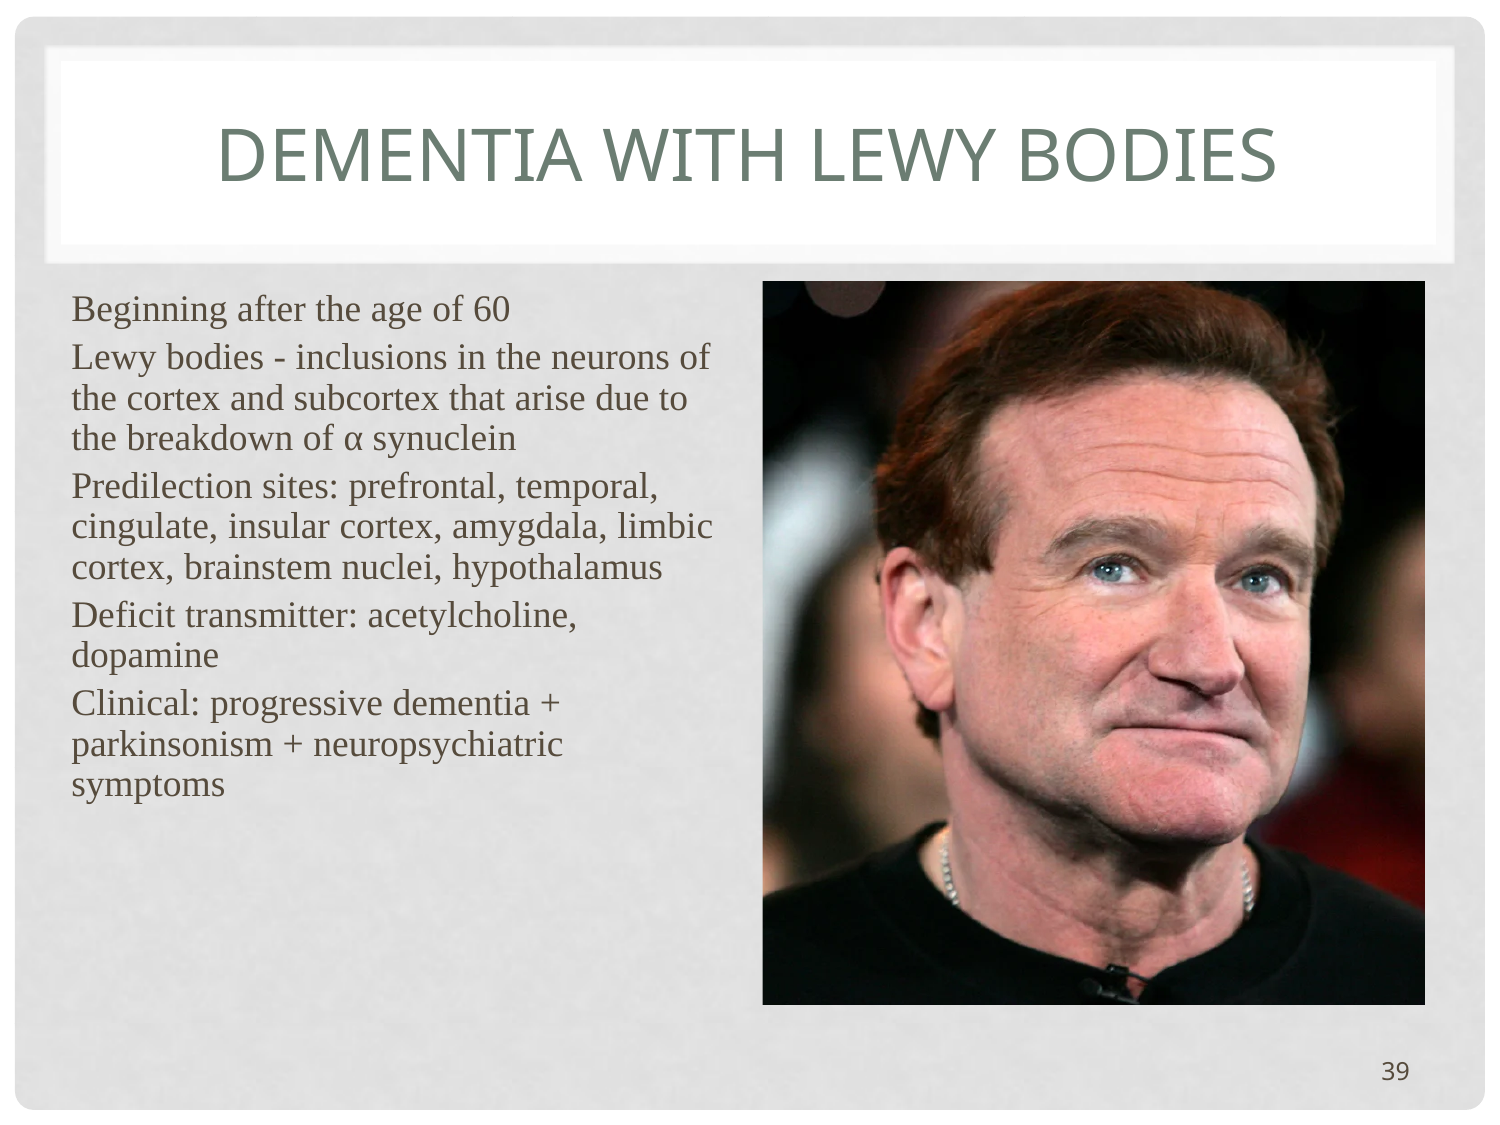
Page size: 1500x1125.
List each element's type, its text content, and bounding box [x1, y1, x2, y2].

slide_number 39 [1074, 1042, 1425, 1103]
text_box Beginning after the age of 60 Lewy bodies - inclusions in the neurons of the cortex and subcortex that arise due to the breakdown of α synuclein Predilection sites: prefrontal, temporal, cingulate, insular cortex, amygdala, limbic cortex, brainstem nuclei, hypothalamus Deficit transmitter: acetylcholine, dopamine Clinical: progressive dementia + parkinsonism + neuropsychiatric symptoms [37, 281, 733, 1088]
title Dementia with Lewy bodies [69, 66, 1425, 238]
picture [762, 281, 1426, 1006]
